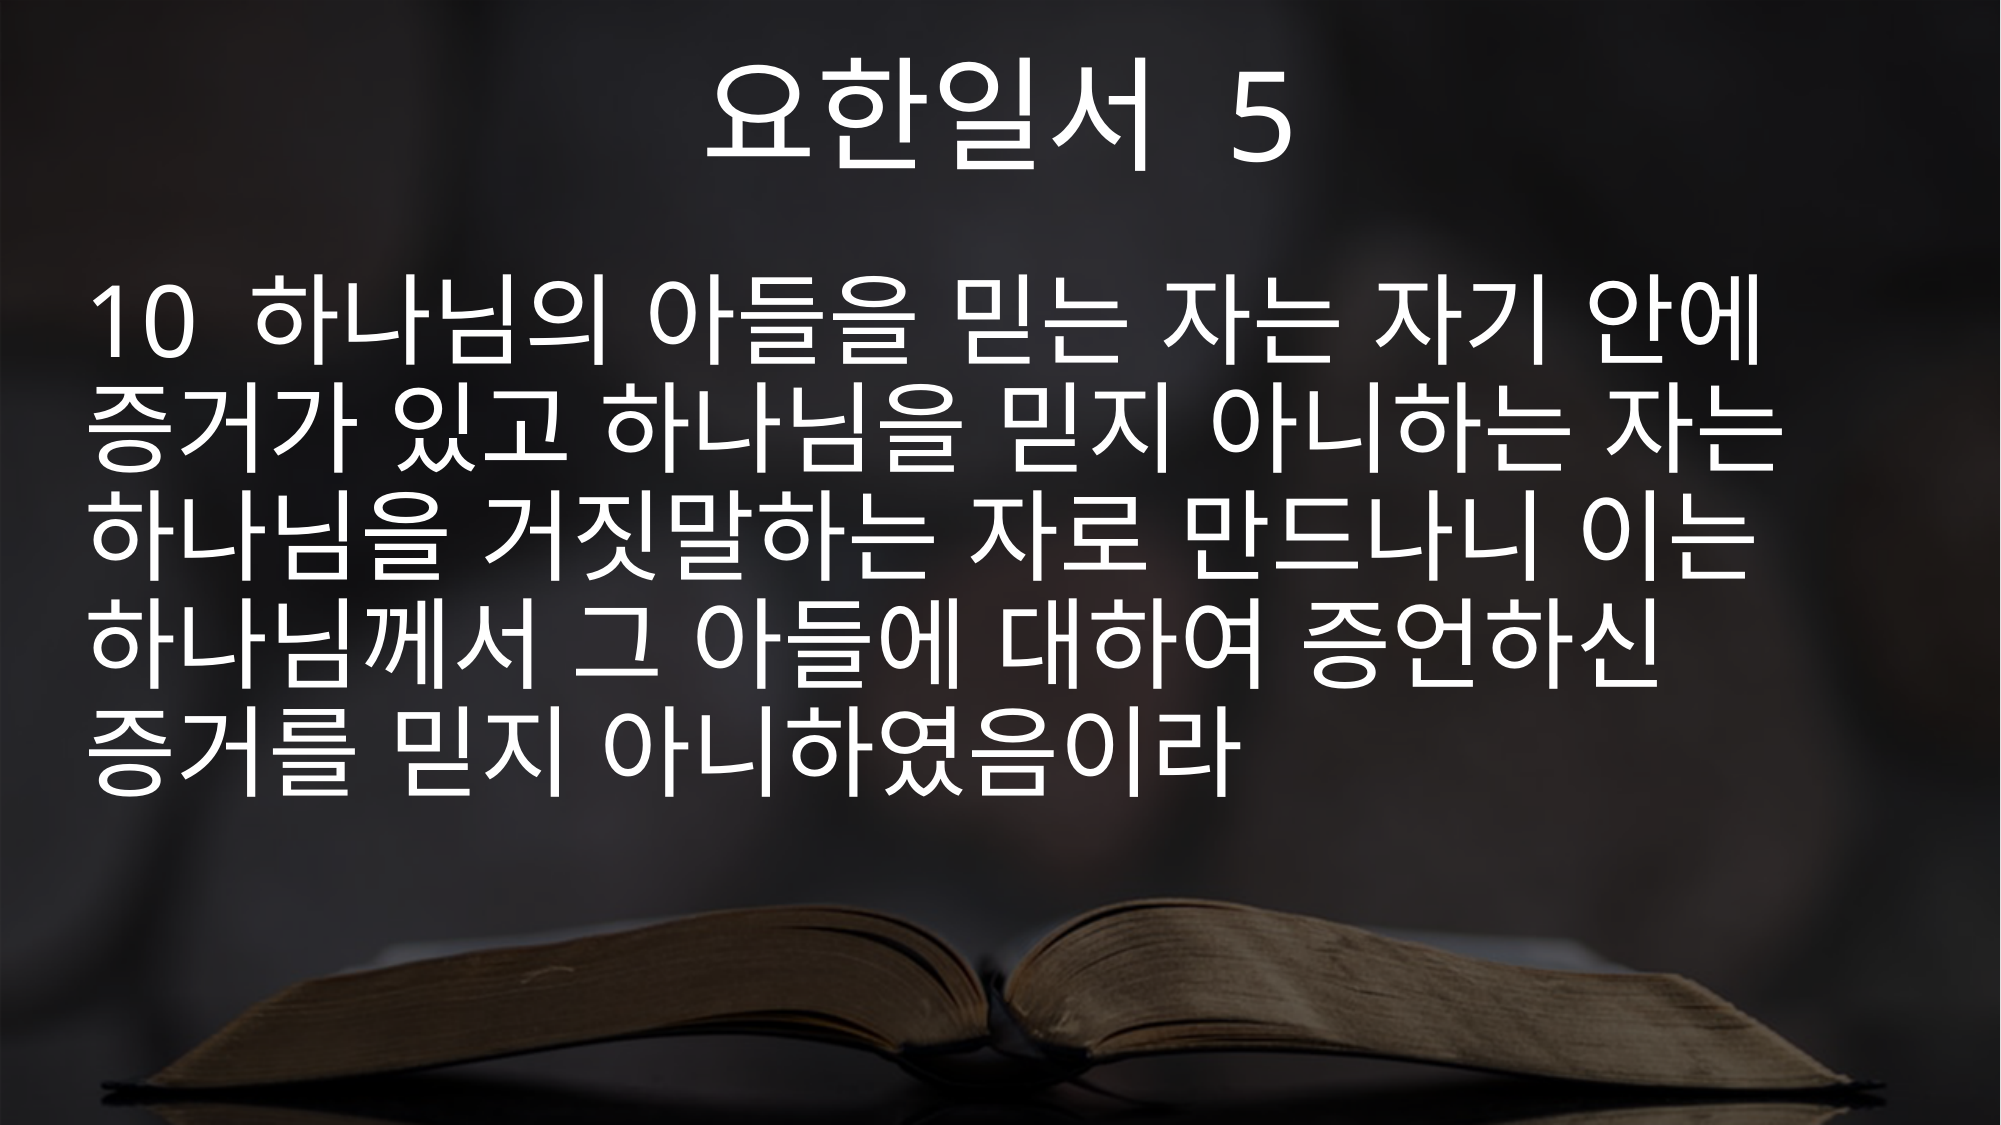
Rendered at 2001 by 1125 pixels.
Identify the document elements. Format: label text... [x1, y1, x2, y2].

picture [0, 0, 2001, 1125]
footer 요한일서 5 [0, 32, 2000, 192]
list 10 하나님의 아들을 믿는 자는 자기 안에 증거가 있고 하나님을 믿지 아니하는 자는 하나님을 거짓말하는 자로 만드나니 이는 하나님께서 그 아들에 대하여 증언하신 증거를 믿지 아니하였음이라 [69, 263, 1953, 423]
